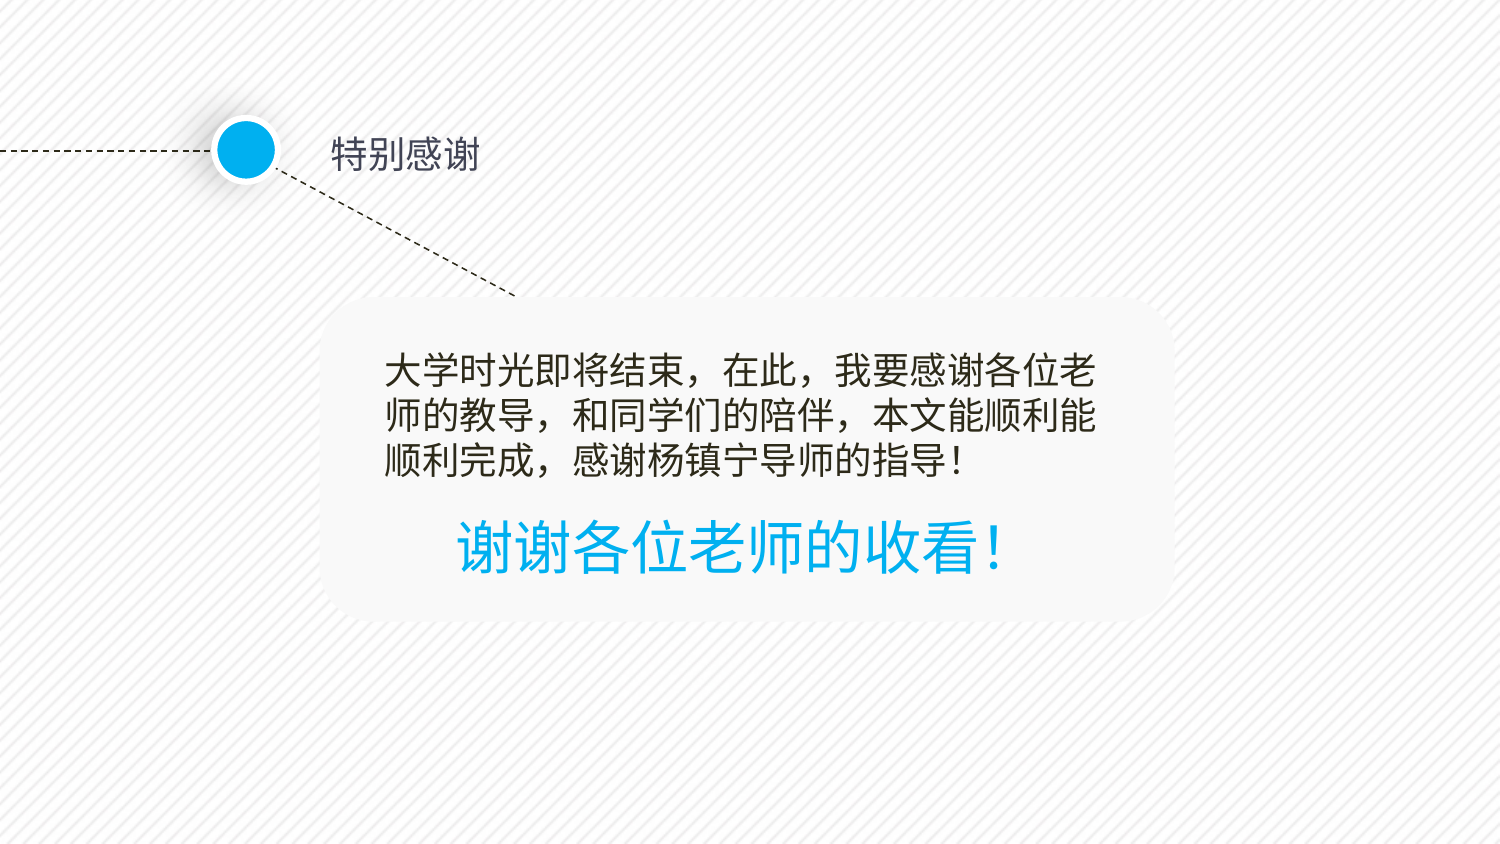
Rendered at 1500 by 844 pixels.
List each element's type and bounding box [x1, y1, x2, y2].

picture [0, 0, 1500, 844]
text_box [243, 150, 751, 423]
